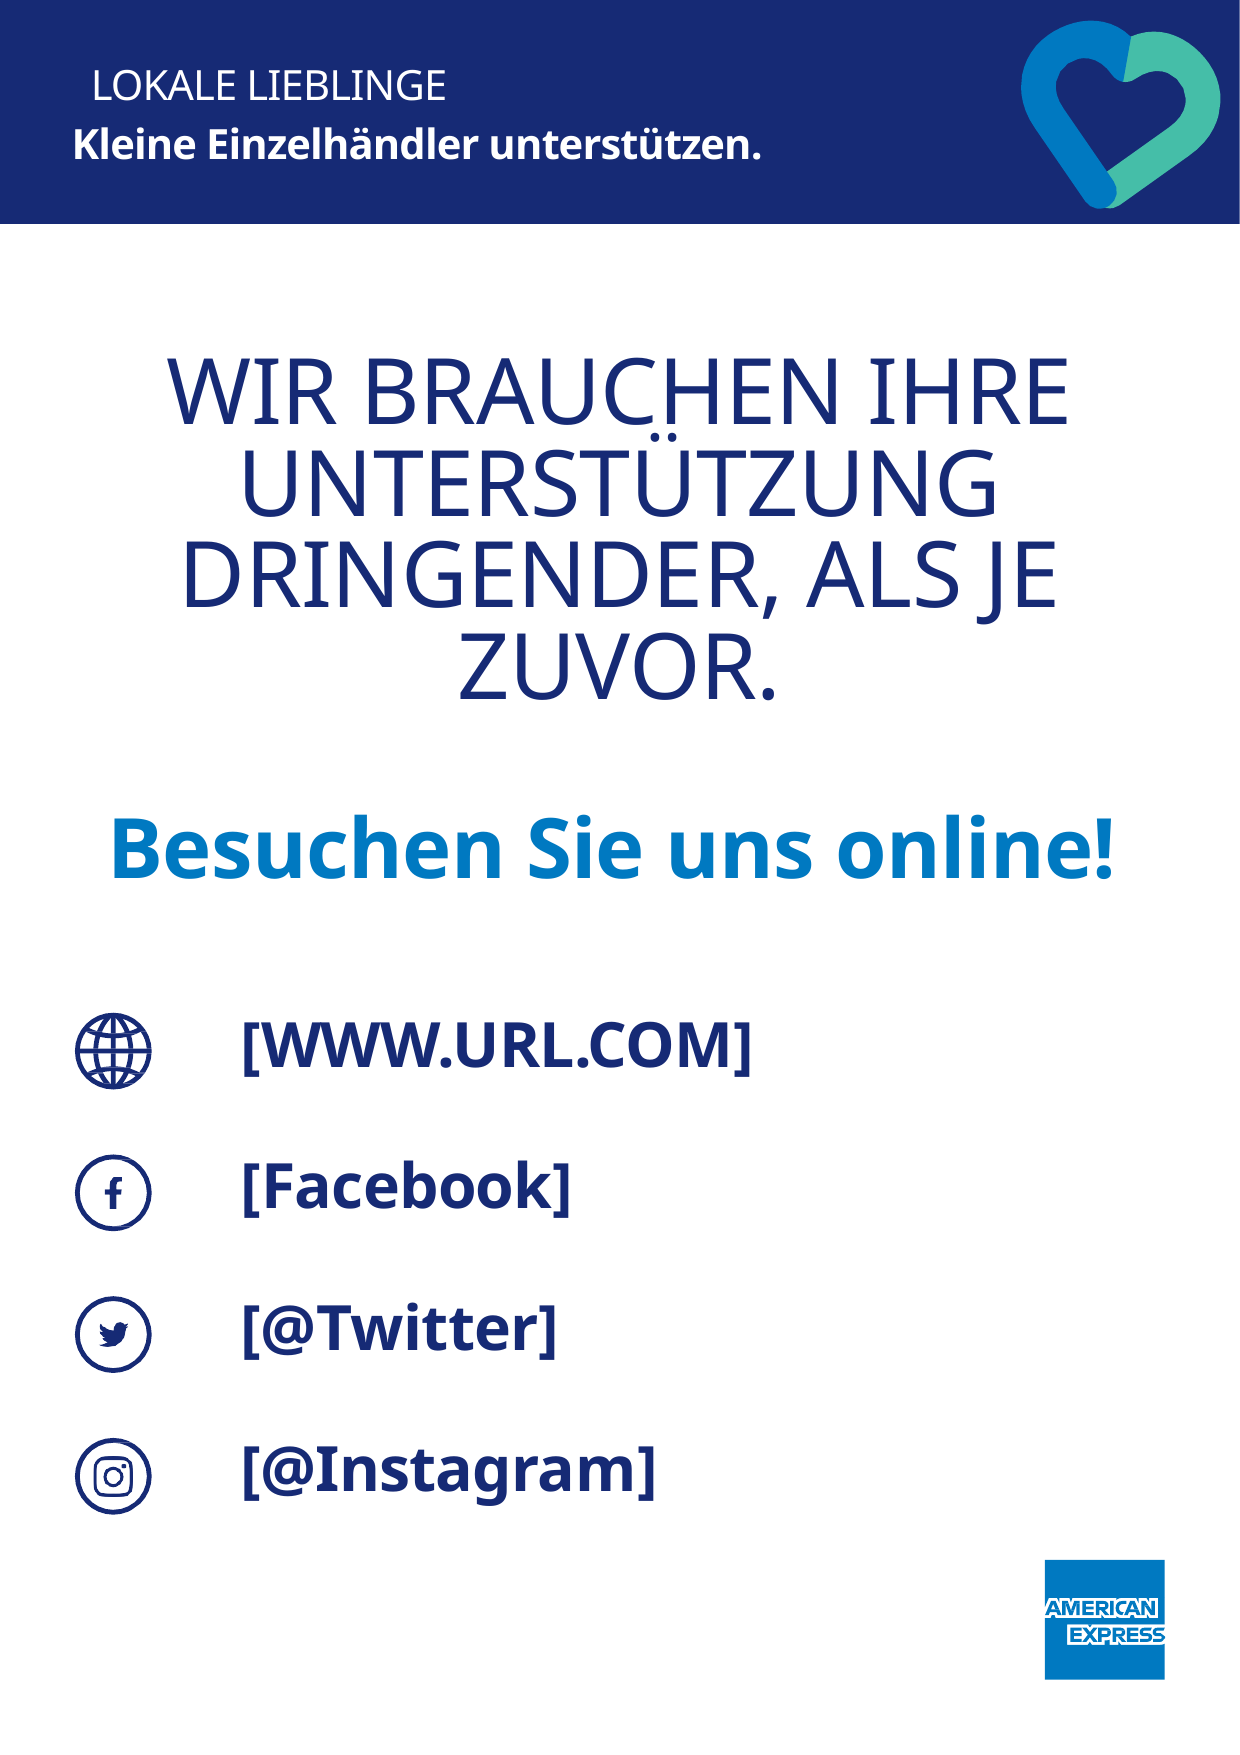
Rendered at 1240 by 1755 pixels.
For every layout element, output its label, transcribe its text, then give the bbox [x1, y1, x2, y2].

text_box [93, 1456, 133, 1497]
text_box [Facebook] [238, 1144, 658, 1222]
text_box LOKALE LIEBLINGE [76, 51, 463, 115]
text_box [104, 1177, 122, 1209]
text_box [74, 1154, 152, 1232]
text_box Besuchen Sie uns online! [0, 794, 1203, 895]
text_box WIR BRAUCHEN IHRE UNTERSTÜTZUNG DRINGENDER, ALS JE ZUVOR. [70, 324, 1169, 718]
text_box [74, 1437, 152, 1515]
text_box [98, 1322, 129, 1347]
text_box [@Twitter] [238, 1286, 658, 1363]
text_box Kleine Einzelhändler unterstützen. [69, 115, 992, 168]
text_box [74, 1296, 152, 1373]
text_box [@Instagram] [238, 1427, 695, 1505]
text_box [WWW.URL.COM] [238, 1003, 1022, 1080]
text_box [74, 1012, 152, 1090]
